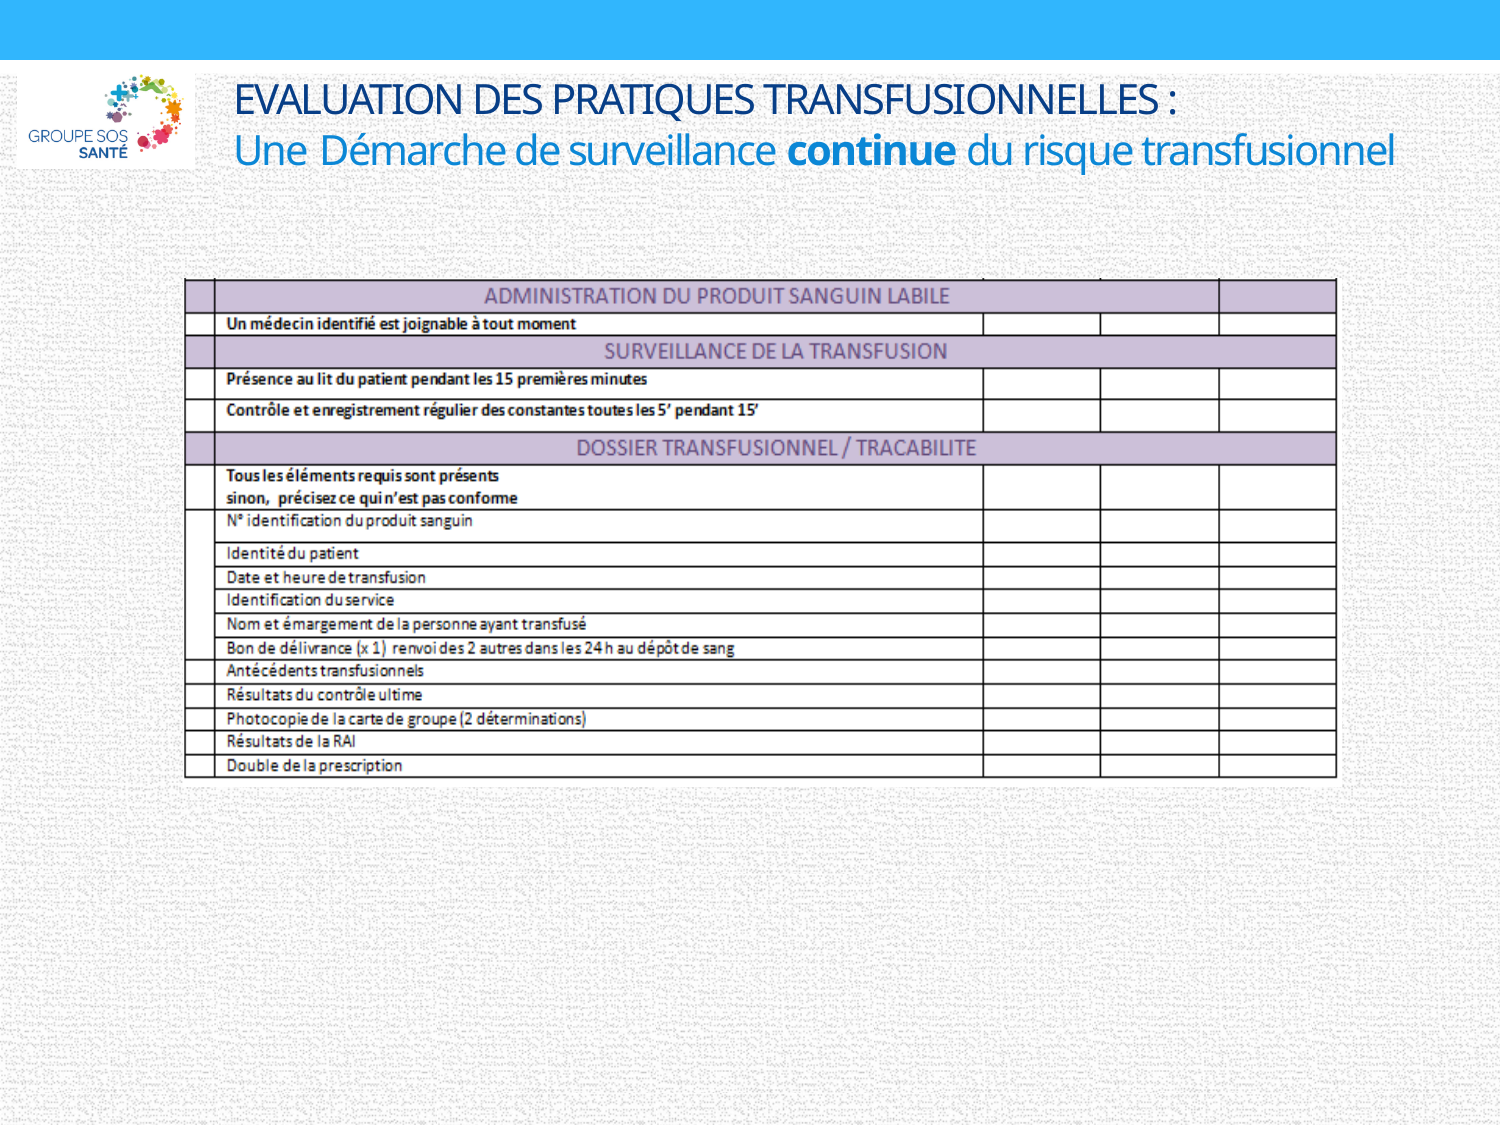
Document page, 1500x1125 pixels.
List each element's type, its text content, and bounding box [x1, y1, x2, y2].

picture [17, 63, 195, 170]
picture [182, 278, 1342, 788]
title EVALUATION DES PRATIQUES TRANSFUSIONNELLES : Une Démarche de surveillance continue du risque transfusionnel [218, 63, 1412, 183]
list [60, 243, 1411, 1044]
